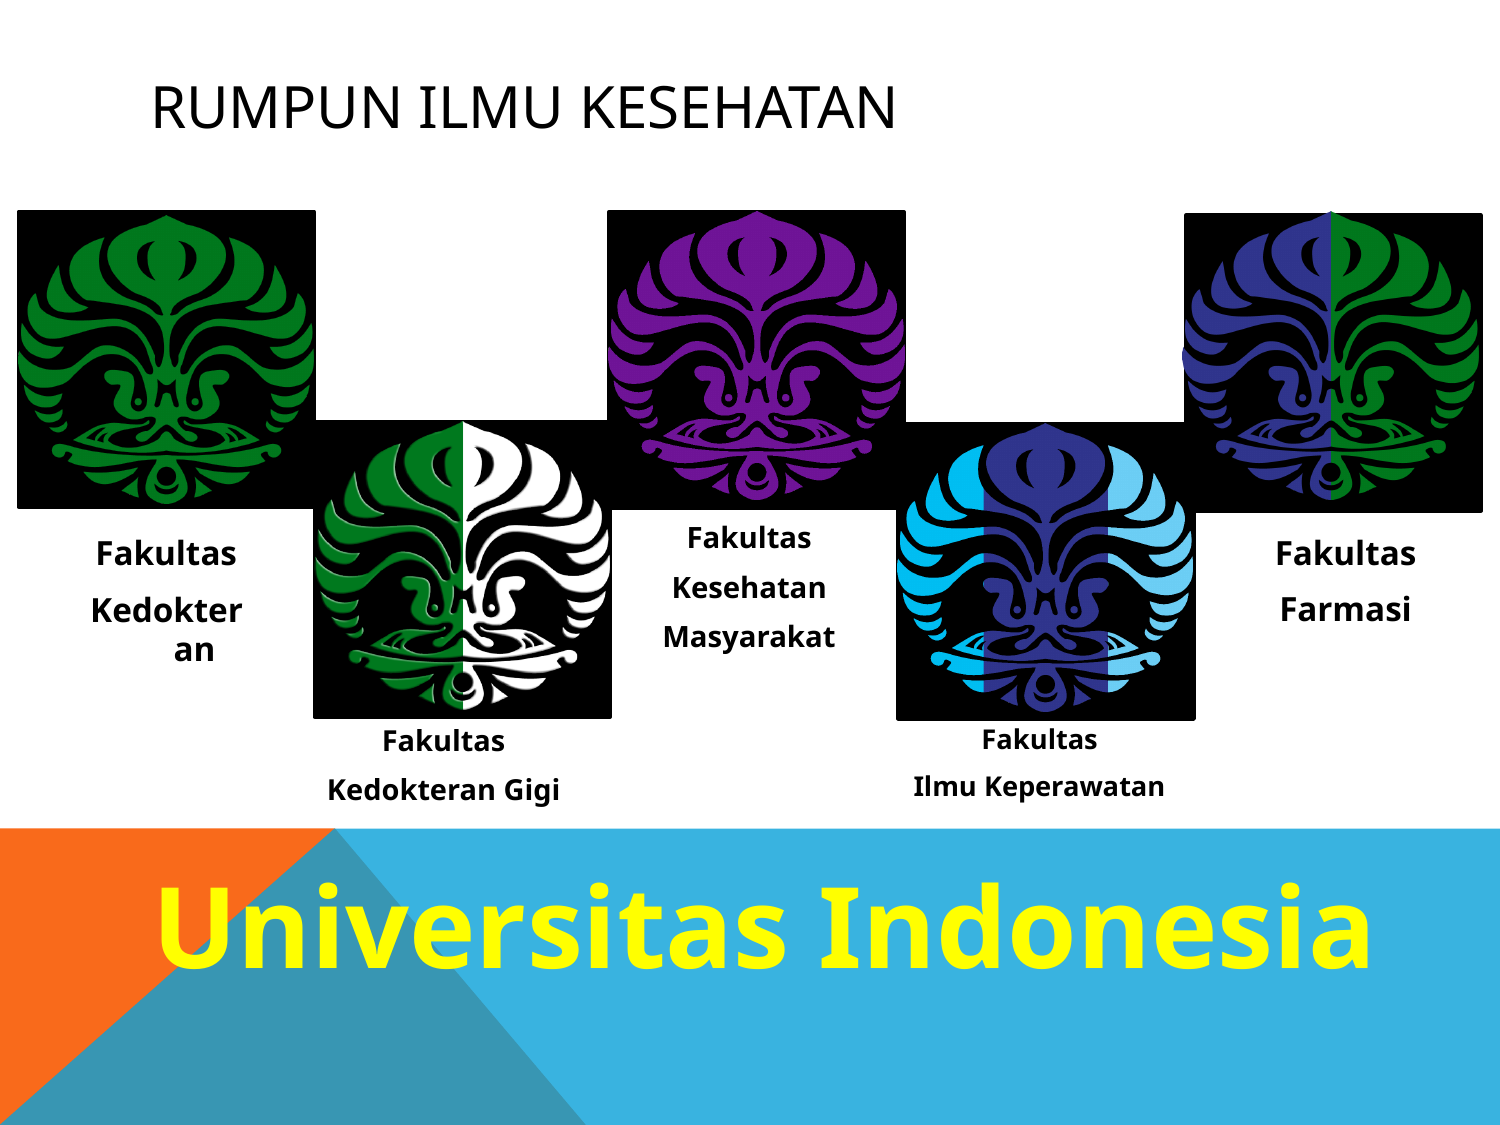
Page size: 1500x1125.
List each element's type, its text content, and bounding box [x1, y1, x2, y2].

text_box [18, 211, 315, 508]
text_box Universitas Indonesia [0, 848, 1500, 963]
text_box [608, 211, 905, 508]
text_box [314, 421, 611, 718]
title Rumpun ilmu kesehatan [135, 60, 1369, 150]
text_box Fakultas Ilmu Keperawatan [892, 721, 1188, 848]
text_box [1182, 211, 1482, 511]
text_box Fakultas Kedokteran Gigi [299, 714, 588, 835]
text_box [897, 423, 1195, 720]
list Fakultas Kedokteran [66, 524, 267, 633]
text_box Fakultas Farmasi [1237, 524, 1454, 663]
text_box Fakultas Kesehatan Masyarakat [616, 516, 887, 662]
